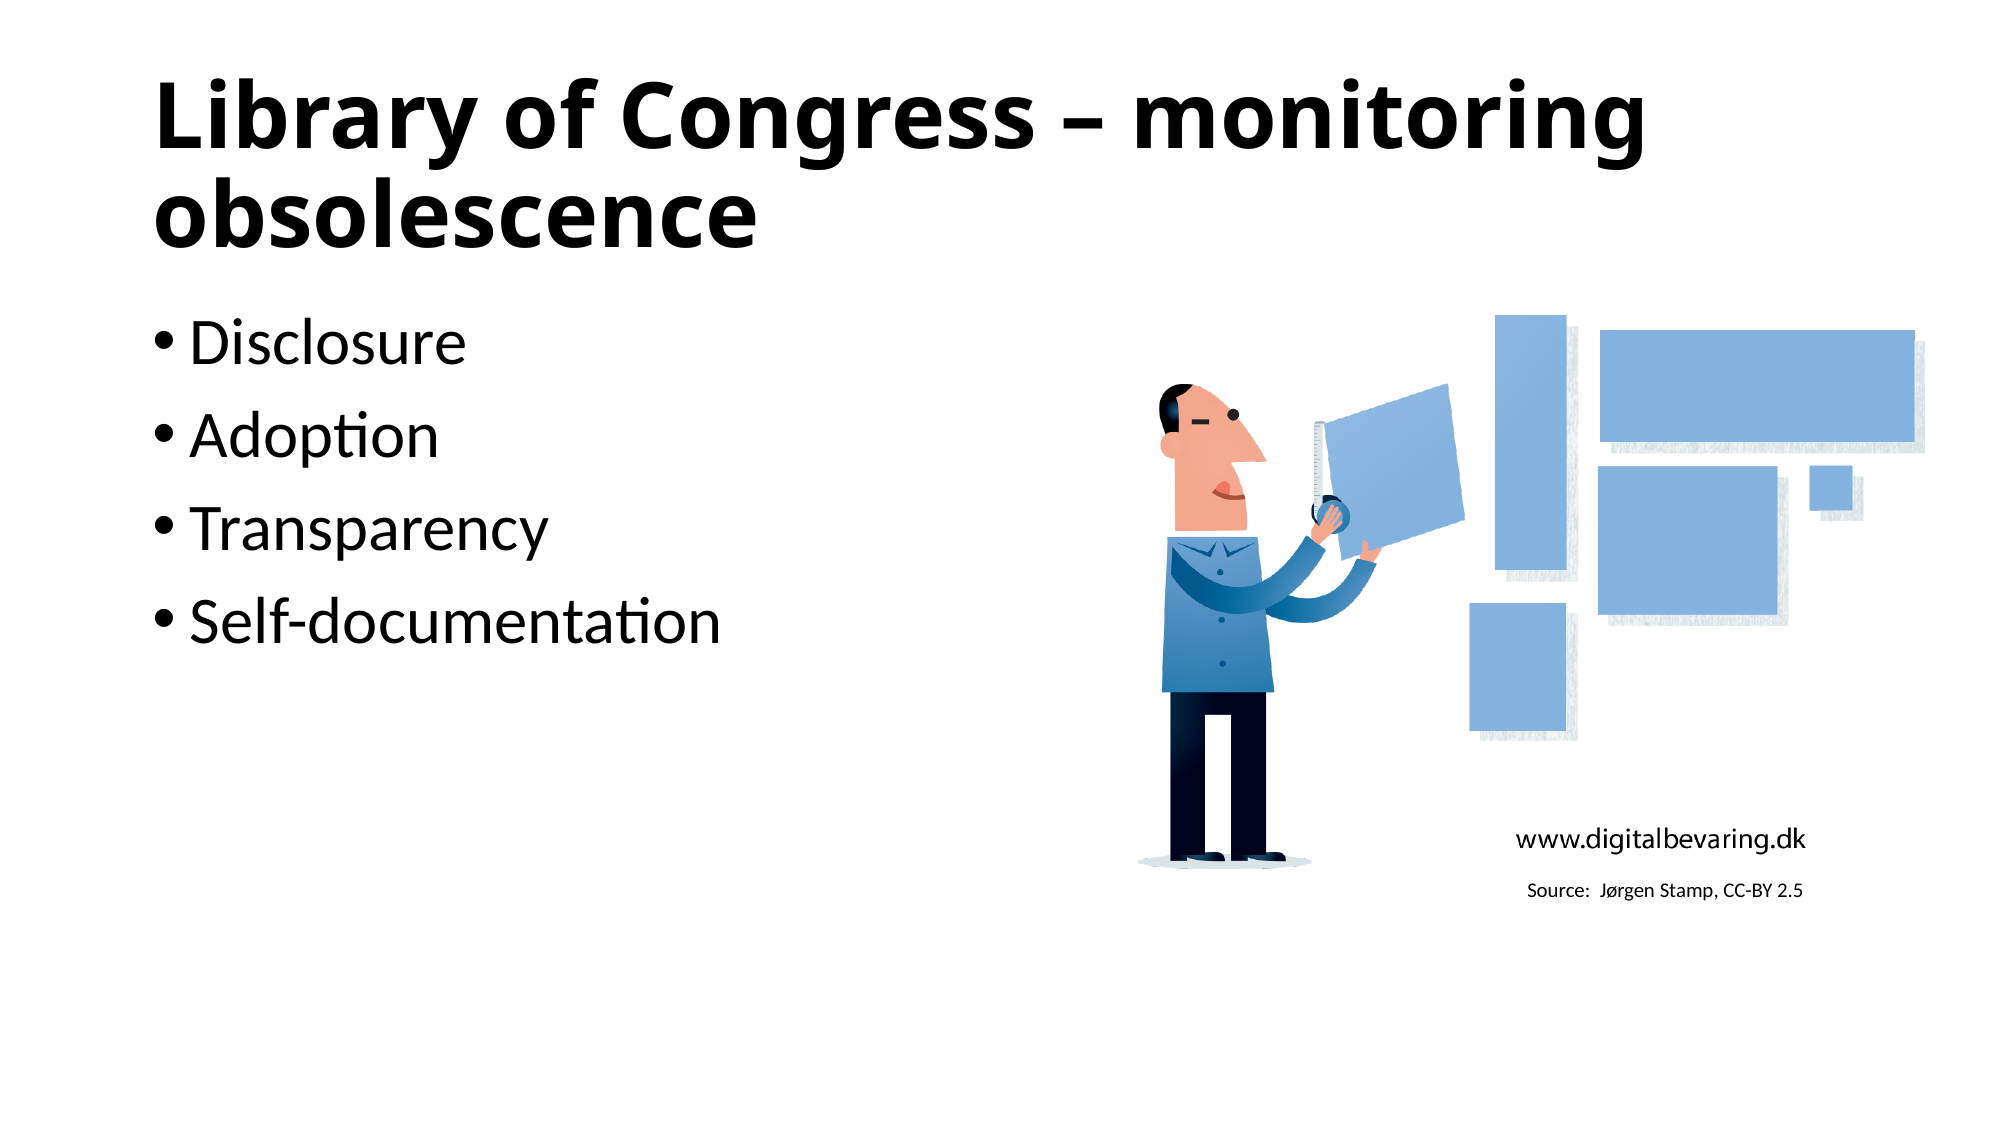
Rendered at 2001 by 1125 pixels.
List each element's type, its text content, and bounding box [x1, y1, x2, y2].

text_box Source: Jørgen Stamp, CC-BY 2.5 [1512, 869, 1819, 909]
title Library of Congress – monitoring obsolescence [137, 59, 1863, 278]
list Disclosure Adoption Transparency Self-documentation [137, 299, 1863, 1014]
picture [1138, 277, 1925, 869]
